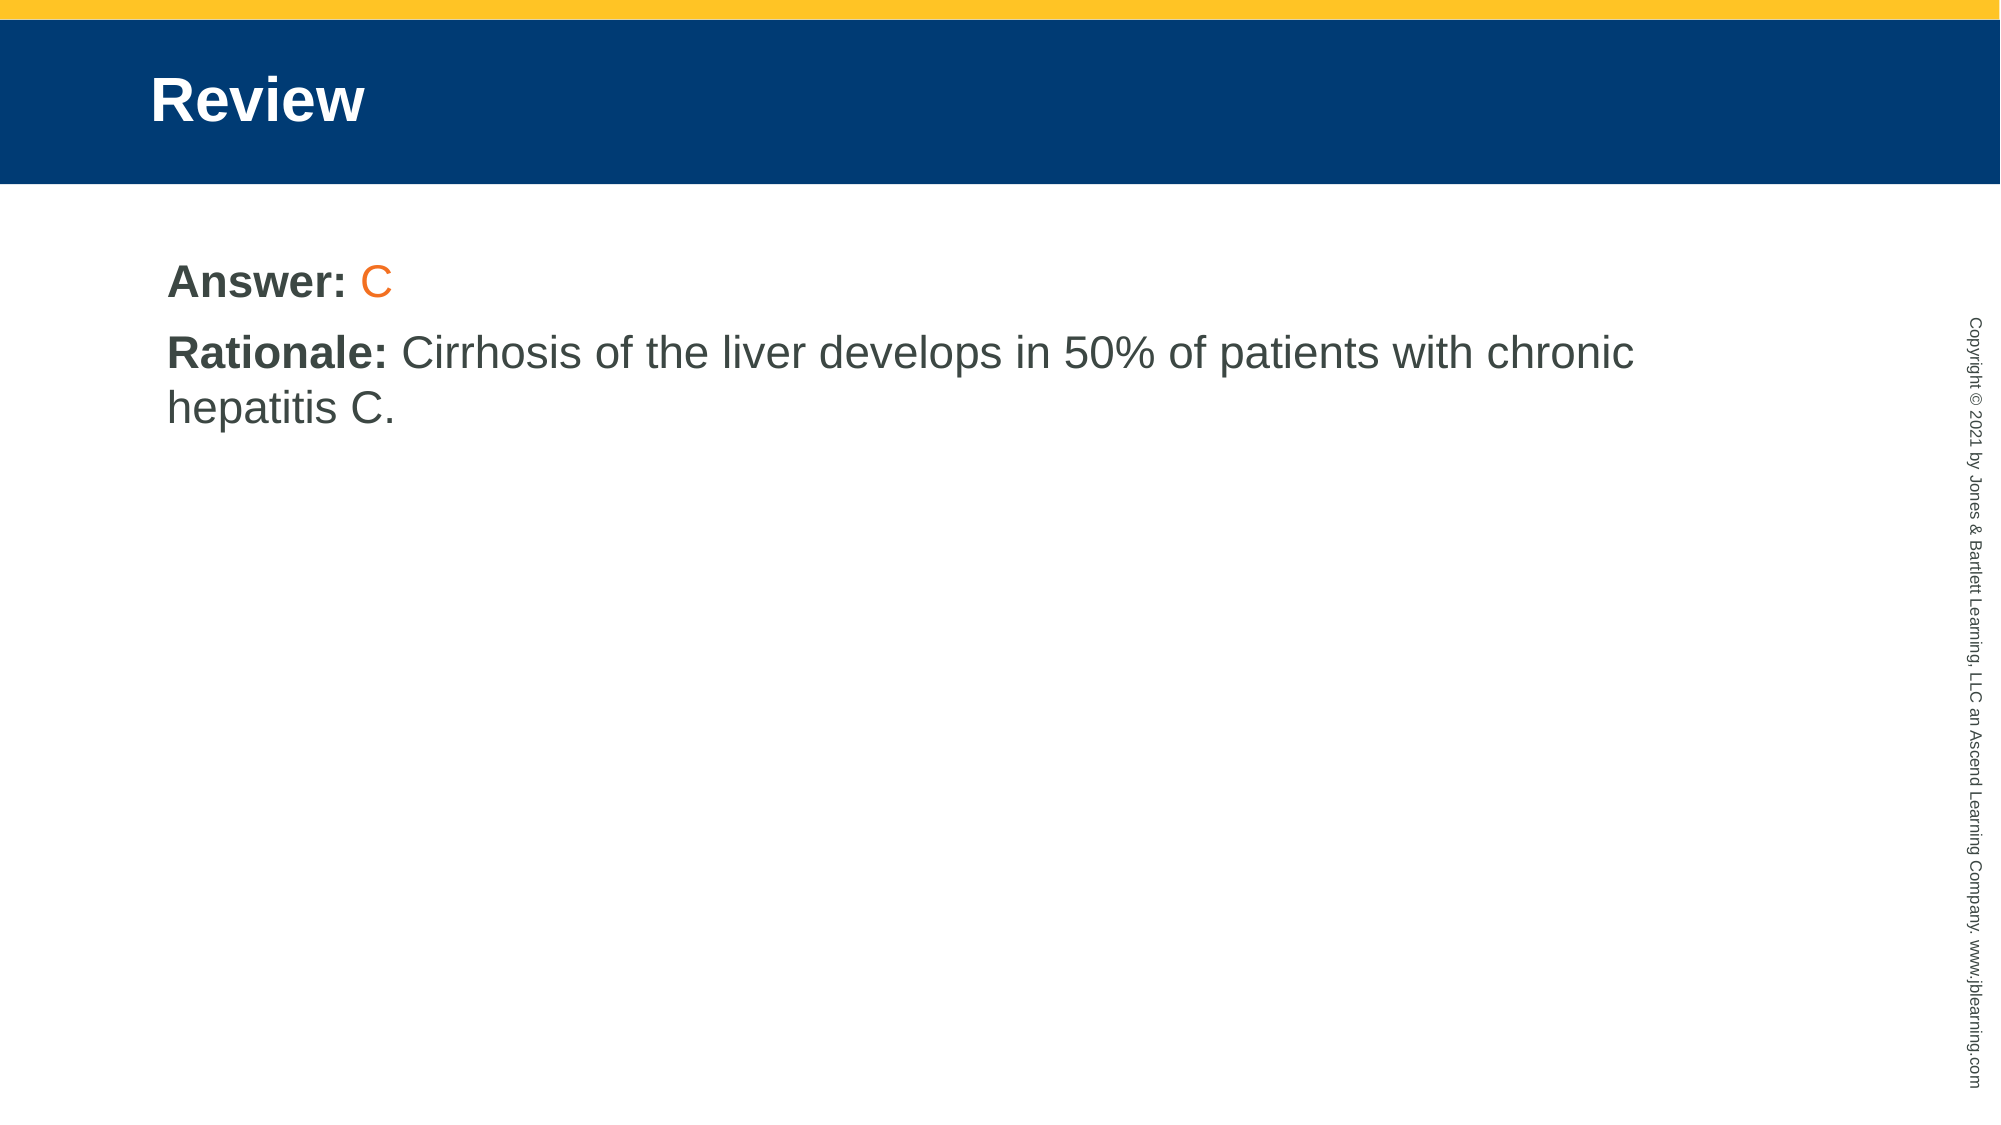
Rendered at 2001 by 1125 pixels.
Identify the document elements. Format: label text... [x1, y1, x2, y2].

list Answer: C Rationale: Cirrhosis of the liver develops in 50% of patients with chronic hepatitis C. [151, 244, 1840, 1016]
title Review [0, 19, 2000, 185]
